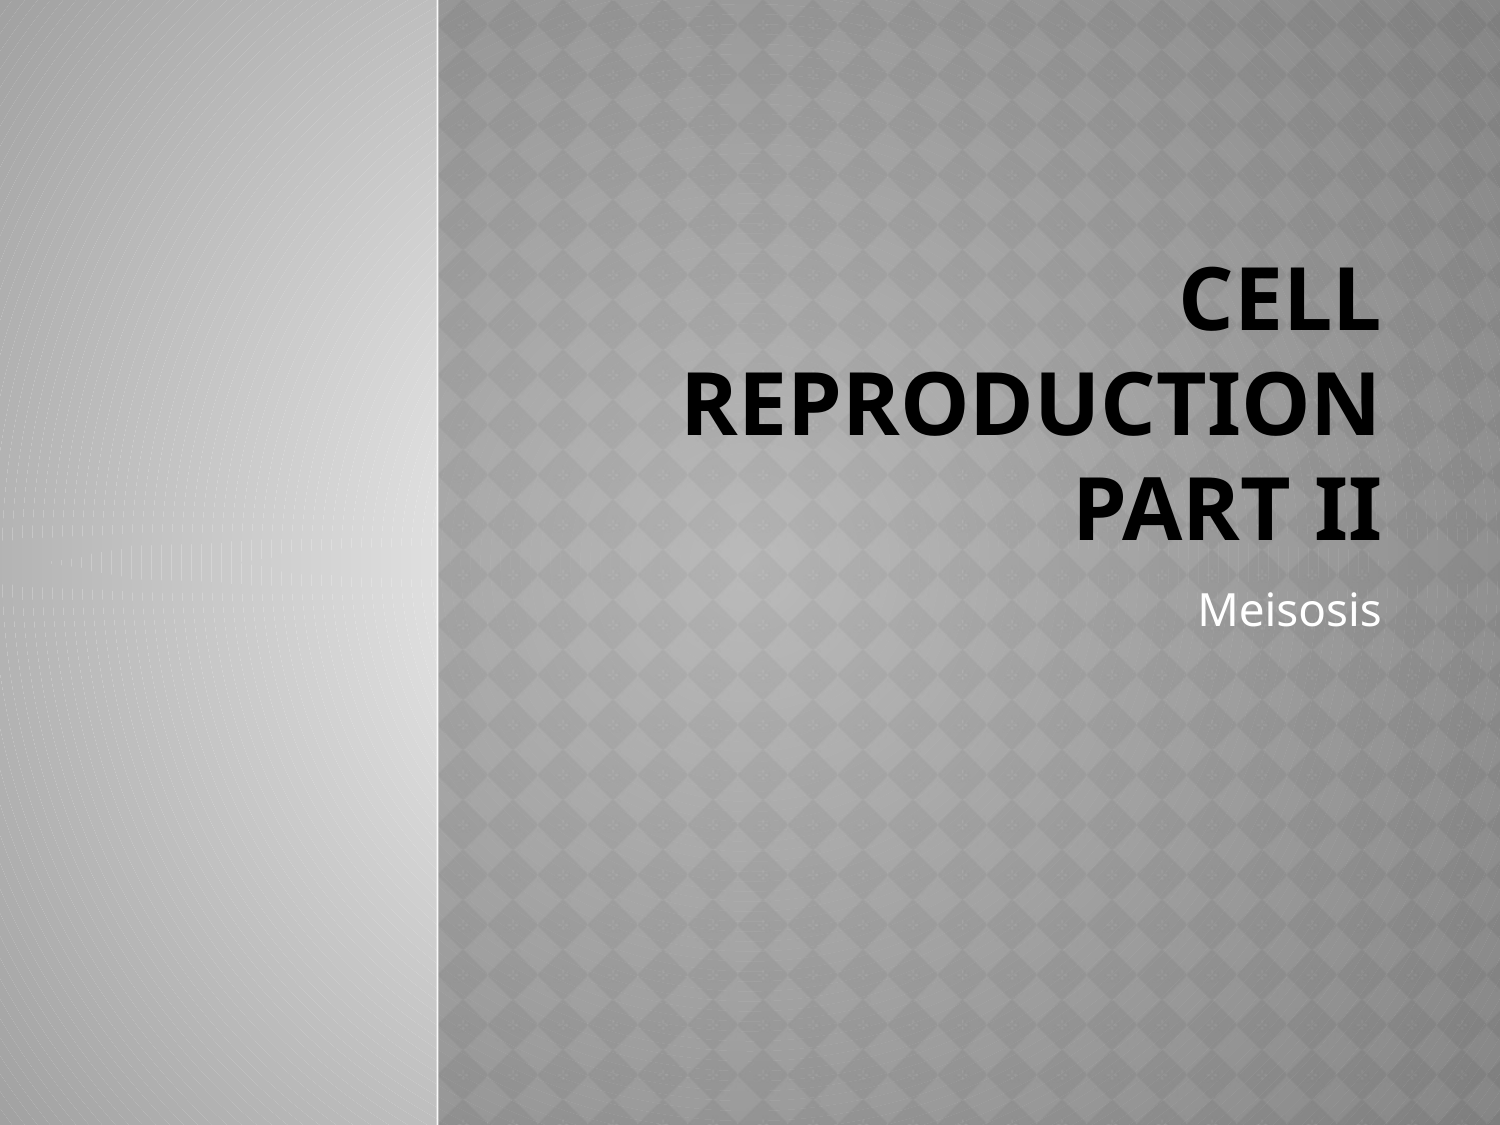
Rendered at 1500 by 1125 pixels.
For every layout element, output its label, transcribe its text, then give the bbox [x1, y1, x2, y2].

subtitle Meisosis [550, 580, 1390, 762]
title Cell Reproduction Part II [552, 87, 1390, 558]
